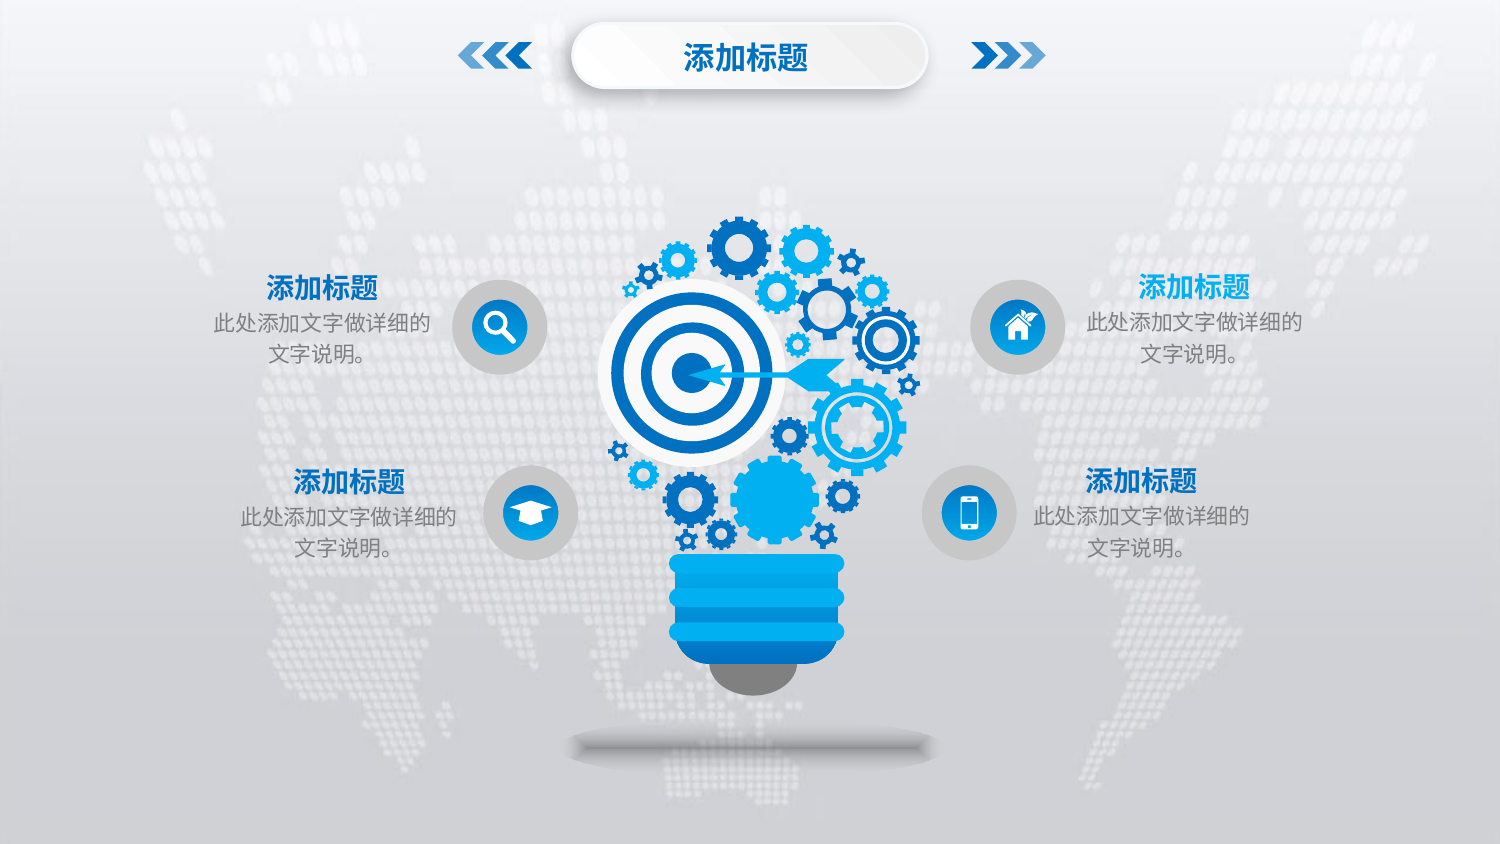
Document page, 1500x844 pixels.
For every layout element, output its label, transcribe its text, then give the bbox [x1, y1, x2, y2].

text_box 添加标题 此处添加文字做详细的 文字说明。 [1071, 262, 1319, 374]
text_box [461, 289, 538, 366]
picture [0, 0, 1500, 844]
text_box 添加标题 此处添加文字做详细的 文字说明。 [198, 263, 447, 375]
text_box 添加标题 此处添加文字做详细的 文字说明。 [1018, 456, 1266, 568]
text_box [556, 216, 947, 778]
text_box 添加标题 此处添加文字做详细的 文字说明。 [225, 457, 473, 569]
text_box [979, 289, 1056, 366]
text_box 添加标题 [617, 34, 876, 81]
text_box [931, 475, 1008, 551]
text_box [971, 41, 1046, 69]
text_box [570, 21, 930, 90]
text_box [457, 41, 533, 69]
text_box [492, 475, 569, 551]
